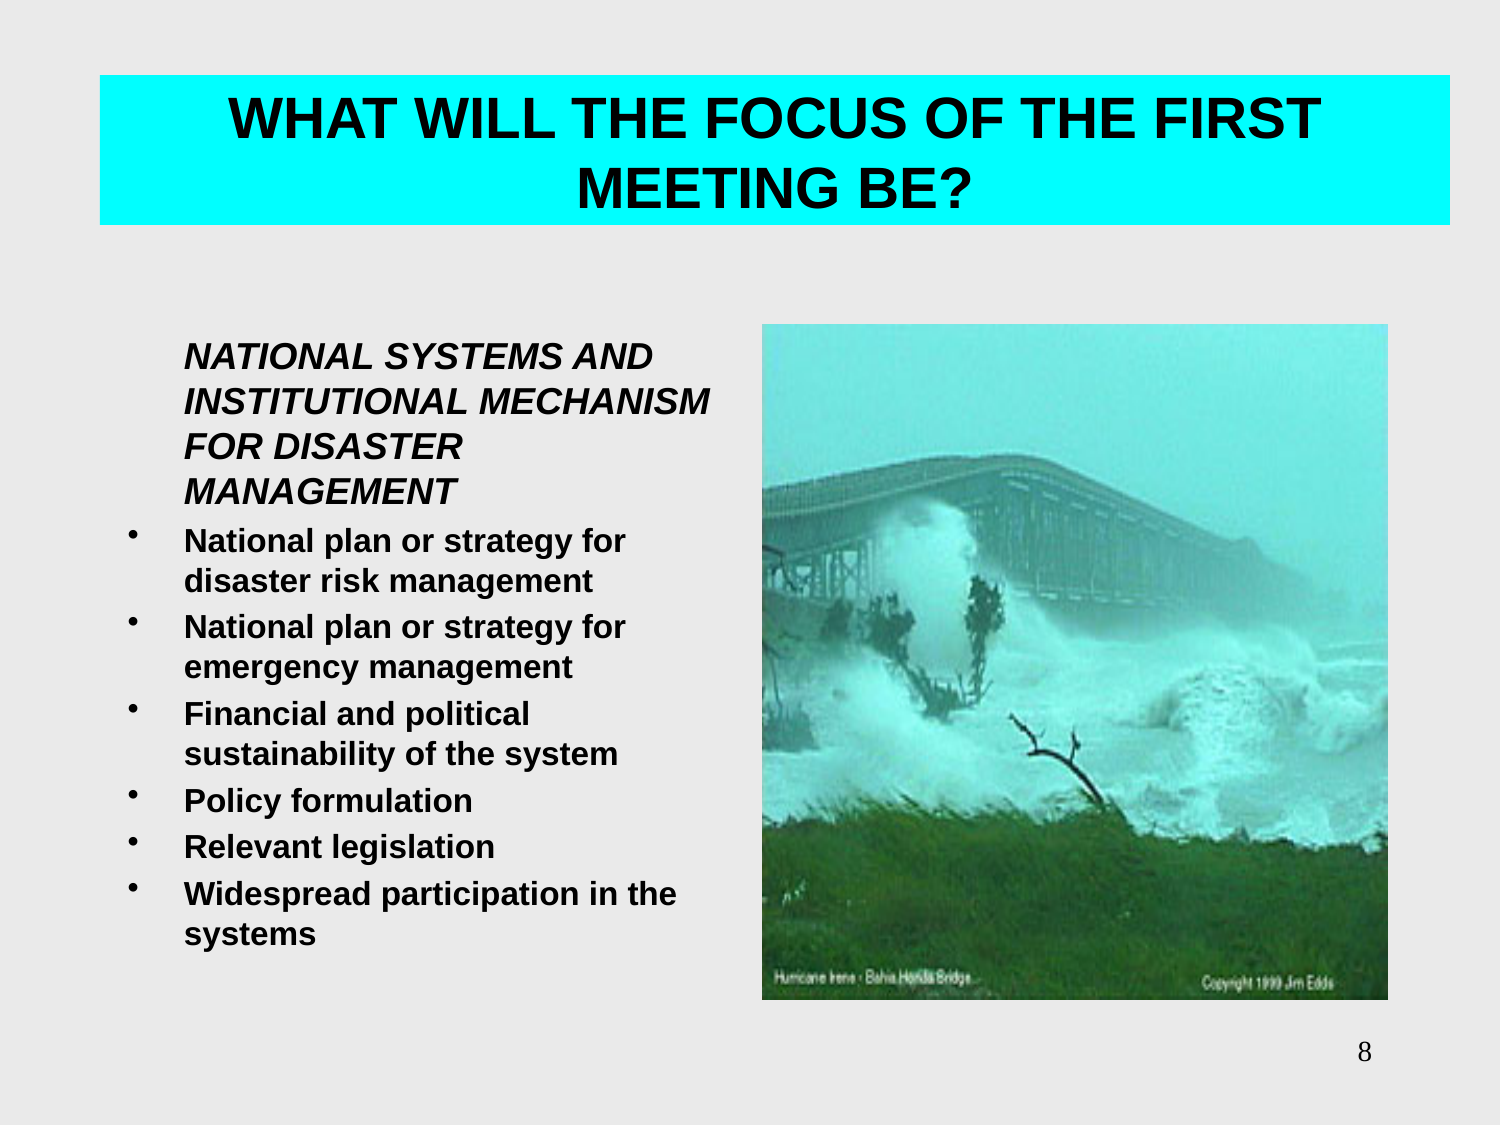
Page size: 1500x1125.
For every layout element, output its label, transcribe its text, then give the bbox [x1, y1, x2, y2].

title WHAT WILL THE FOCUS OF THE FIRST MEETING BE? [99, 74, 1451, 226]
slide_number 8 [1074, 1024, 1388, 1101]
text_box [762, 324, 1388, 1001]
list NATIONAL SYSTEMS AND INSTITUTIONAL MECHANISM FOR DISASTER MANAGEMENT National plan or strategy for disaster risk management National plan or strategy for emergency management Financial and political sustainability of the system Policy formulation Relevant legislation Widespread participation in the systems [112, 324, 738, 1001]
